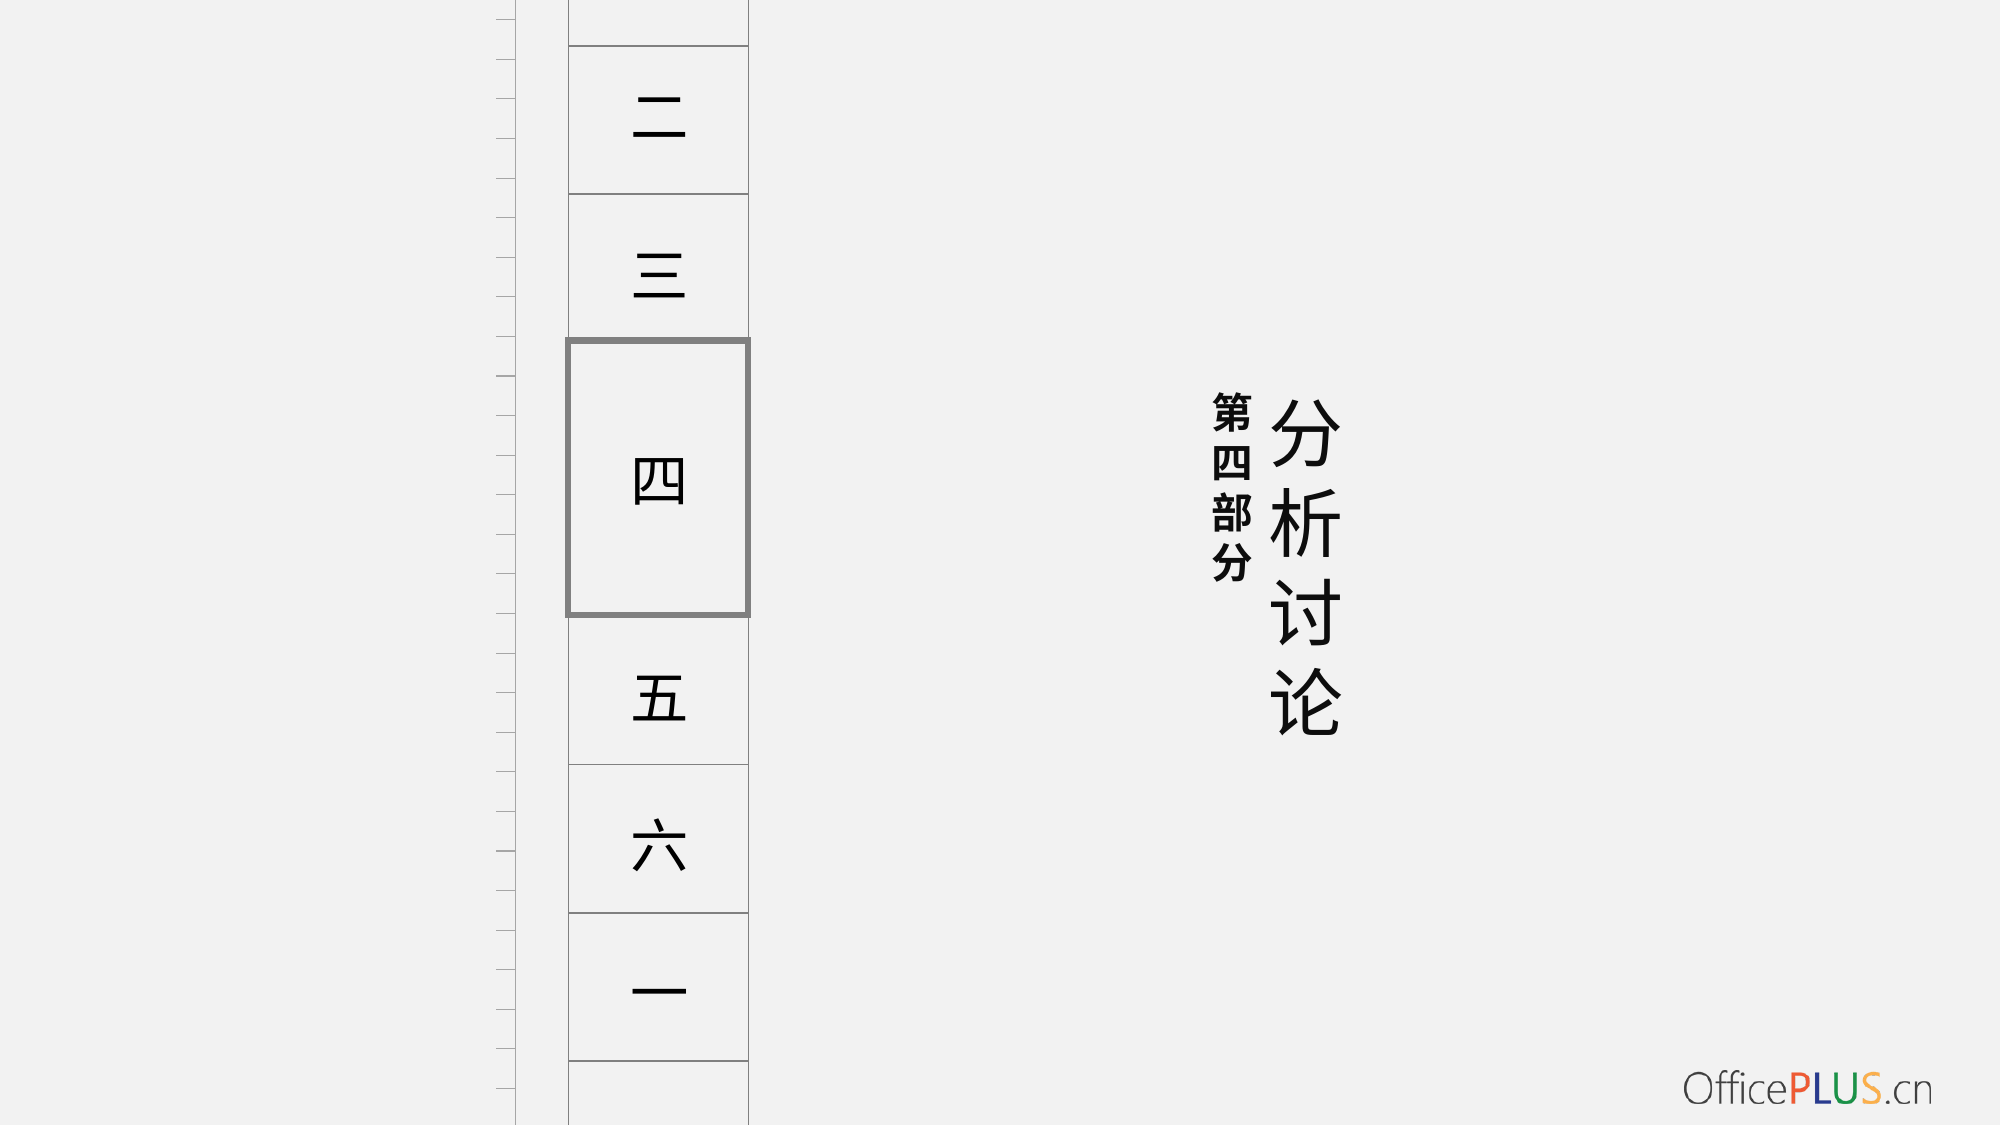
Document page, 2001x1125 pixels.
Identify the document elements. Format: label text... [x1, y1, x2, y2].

text_box 五 [615, 653, 704, 739]
picture [1684, 1070, 1931, 1104]
text_box 六 [615, 802, 704, 887]
text_box 二 [615, 73, 704, 158]
text_box 第四部分 [1197, 379, 1273, 594]
text_box 四 [615, 437, 704, 522]
text_box 三 [615, 231, 704, 317]
text_box 分析讨论 [1253, 379, 1385, 754]
text_box 一 [615, 949, 704, 1034]
